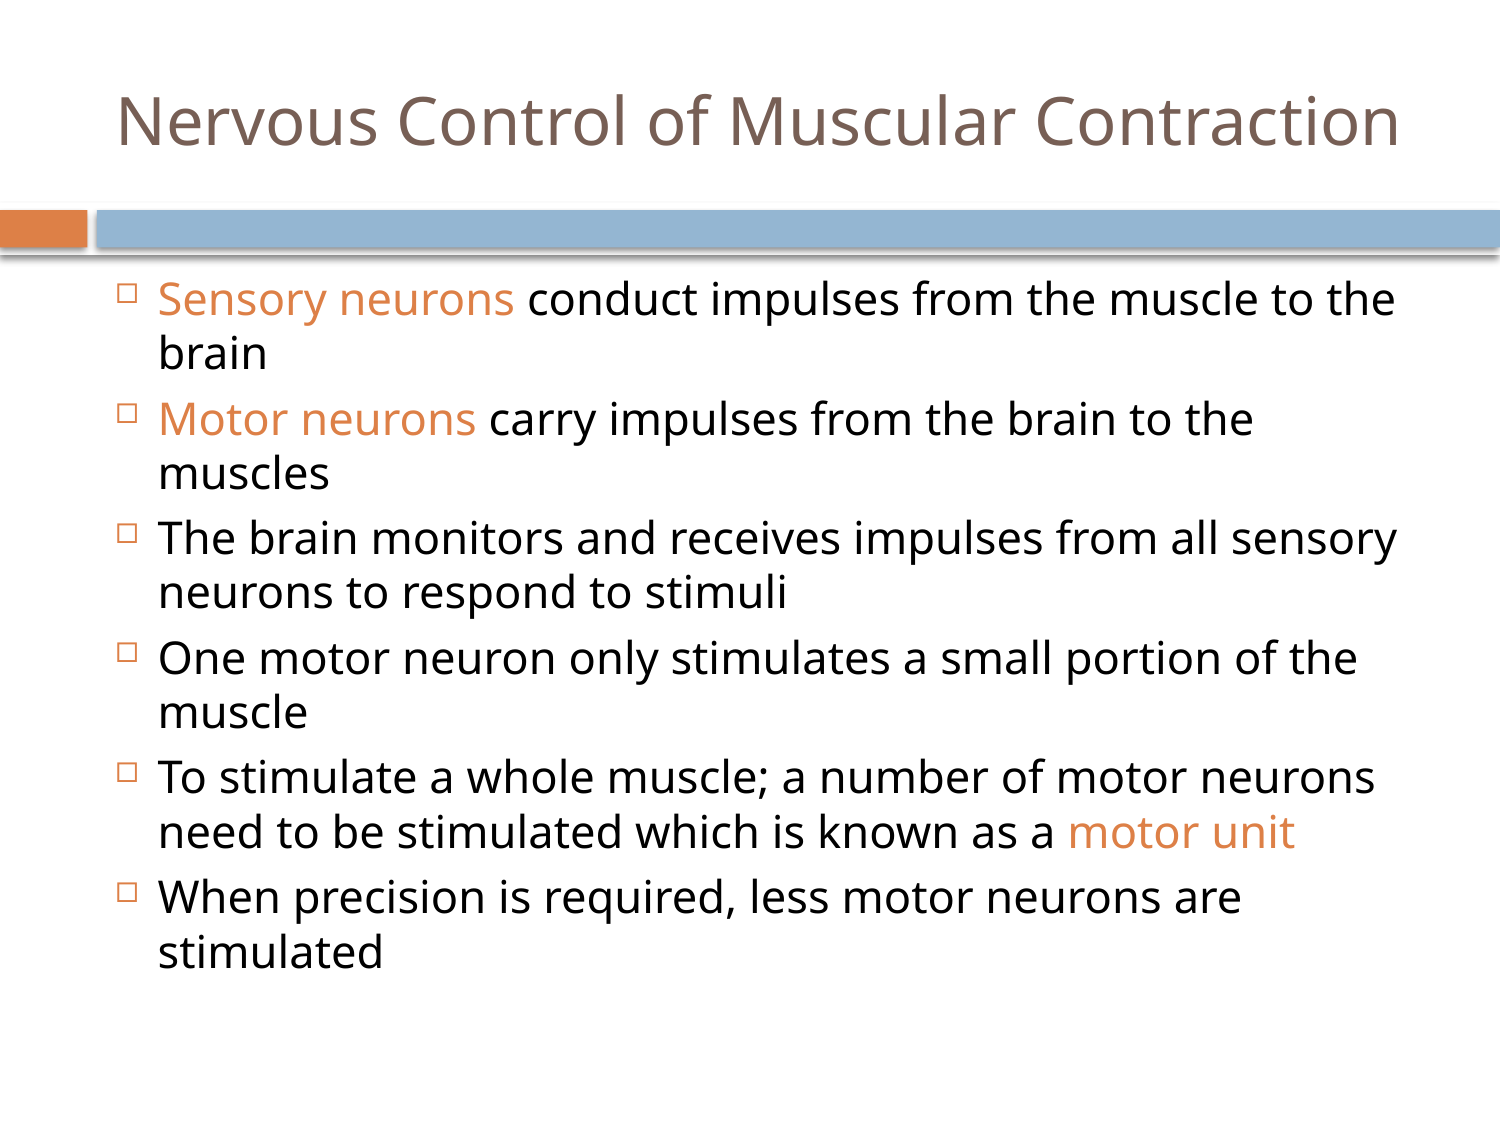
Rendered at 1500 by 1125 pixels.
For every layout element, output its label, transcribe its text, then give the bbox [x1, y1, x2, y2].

list Sensory neurons conduct impulses from the muscle to the brain Motor neurons carry impulses from the brain to the muscles The brain monitors and receives impulses from all sensory neurons to respond to stimuli One motor neuron only stimulates a small portion of the muscle To stimulate a whole muscle; a number of motor neurons need to be stimulated which is known as a motor unit When precision is required, less motor neurons are stimulated [100, 262, 1438, 1000]
title Nervous Control of Muscular Contraction [100, 37, 1500, 200]
